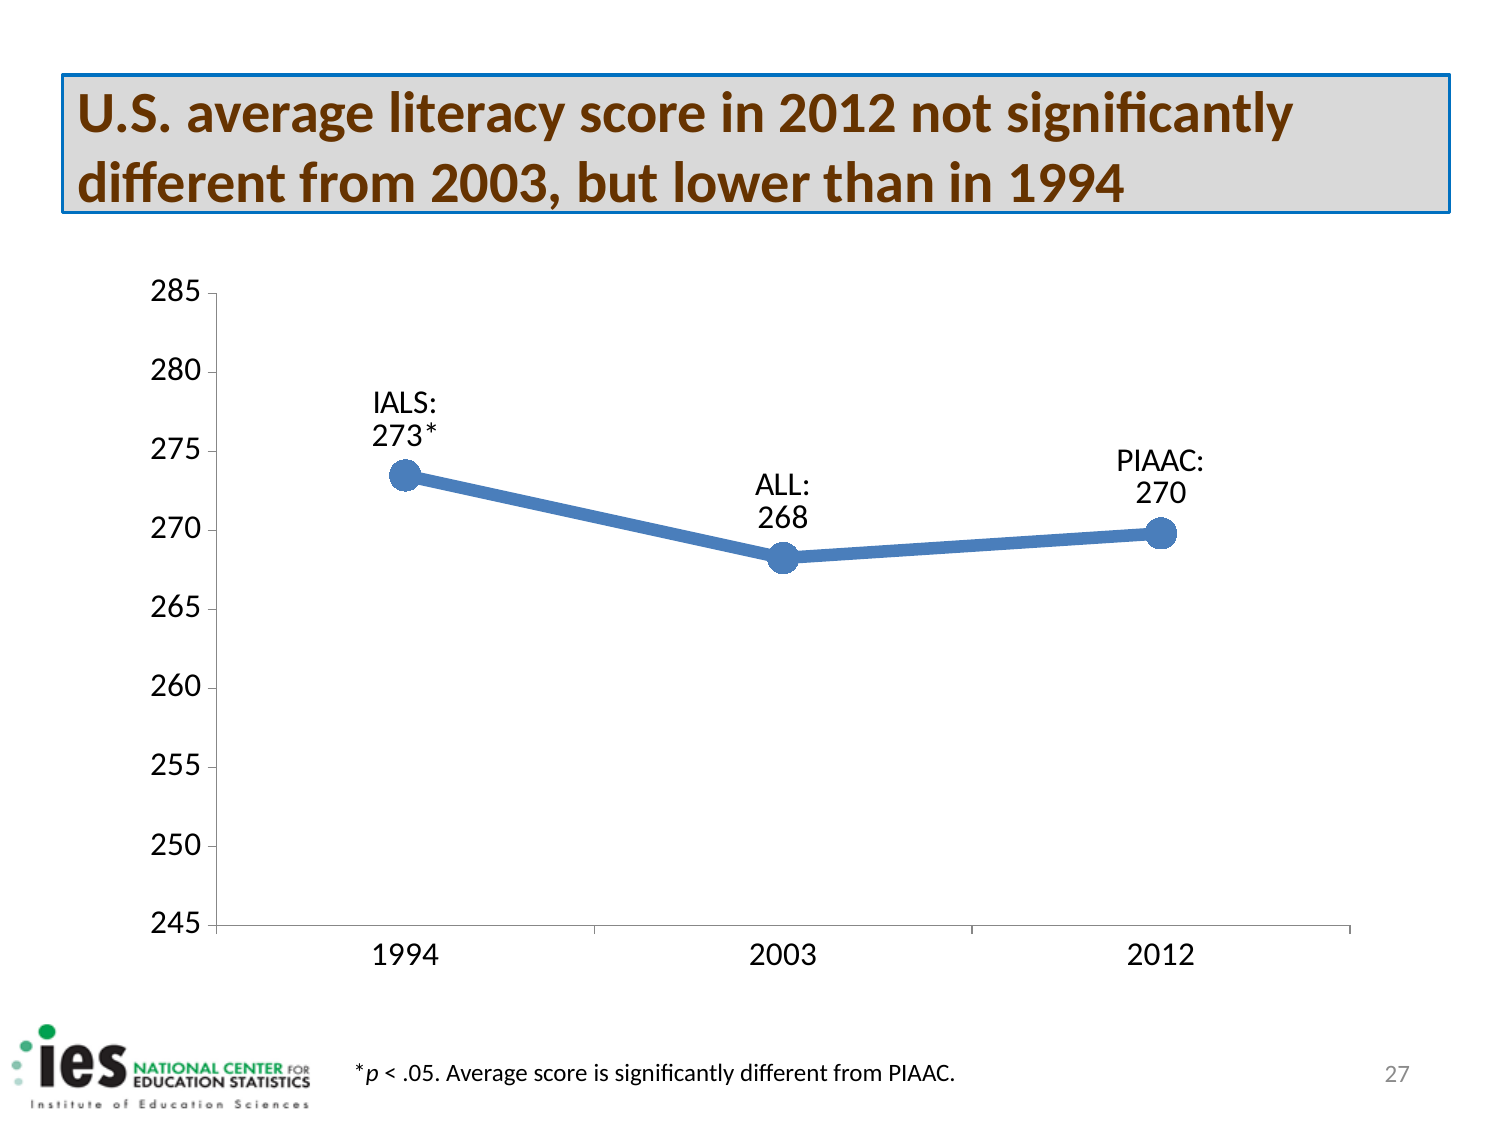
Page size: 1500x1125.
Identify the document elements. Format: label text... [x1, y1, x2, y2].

picture [0, 1011, 337, 1125]
chart [124, 262, 1376, 988]
slide_number 27 [1074, 1042, 1425, 1103]
title U.S. average literacy score in 2012 not significantly different from 2003, but lower than in 1994 [62, 75, 1450, 213]
text_box *p < .05. Average score is significantly different from PIAAC. [341, 1049, 1289, 1094]
